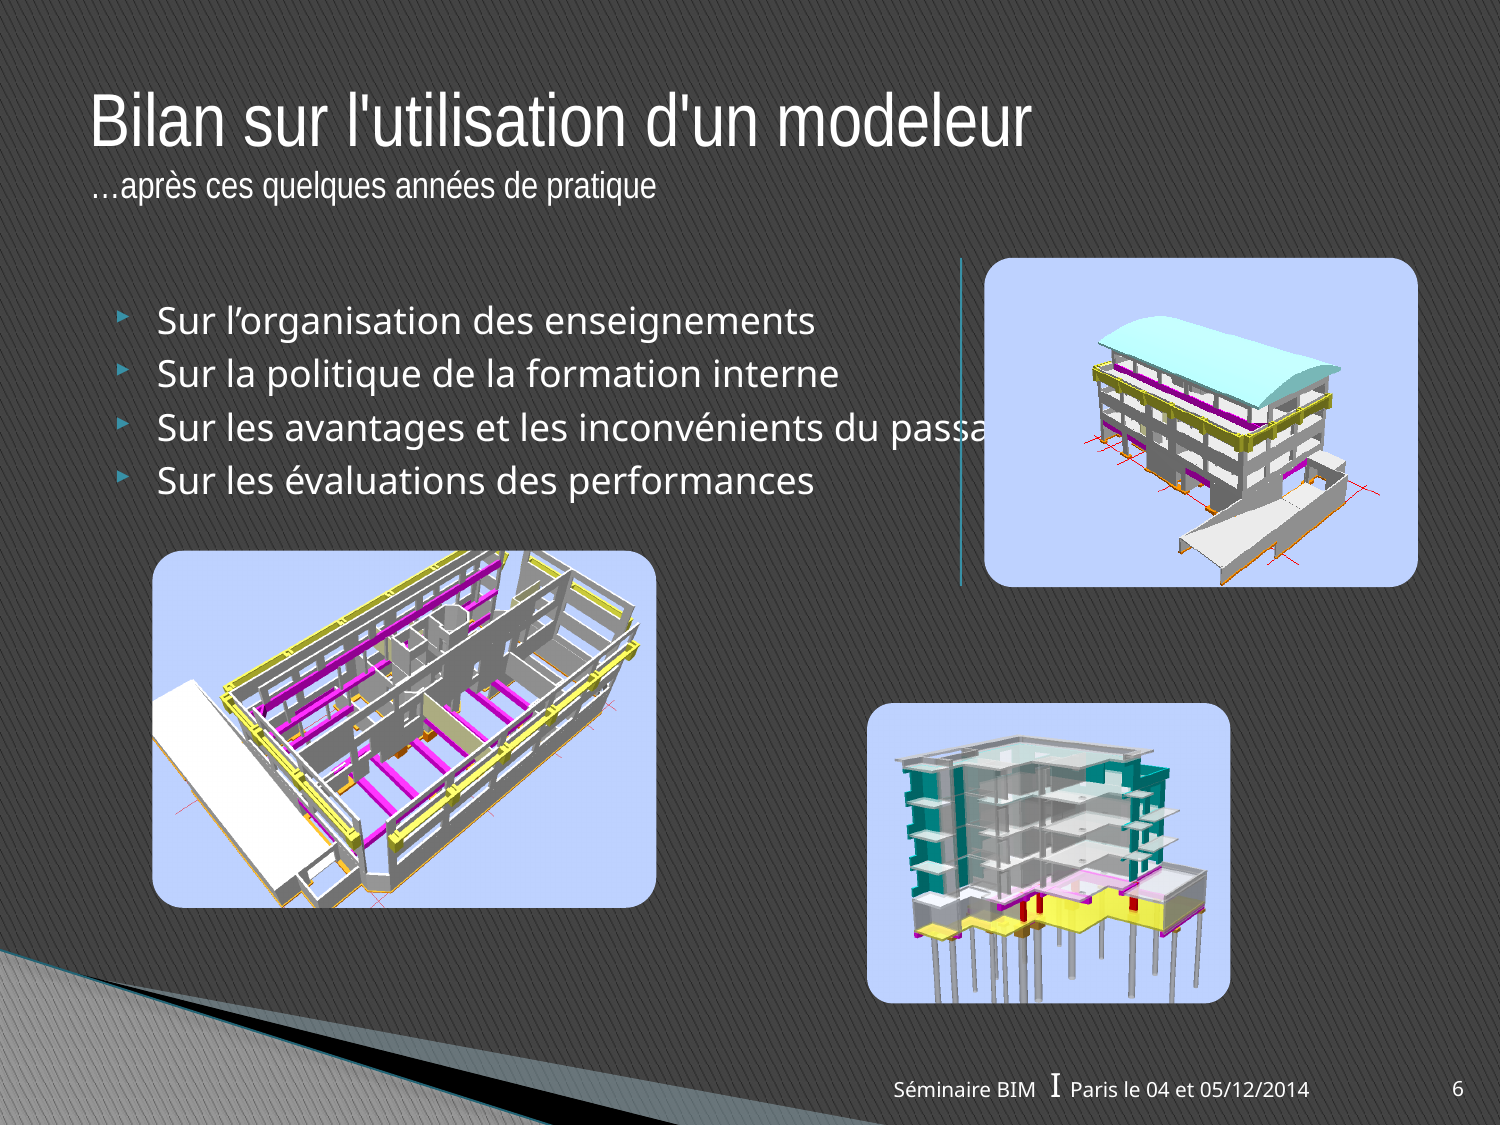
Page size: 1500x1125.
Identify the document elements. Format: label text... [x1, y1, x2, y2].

picture [152, 550, 657, 909]
picture [866, 702, 1231, 1004]
slide_number 6 [1418, 1051, 1479, 1112]
list Sur l’organisation des enseignements Sur la politique de la formation interne Sur les avantages et les inconvénients du passage au BIM Sur les évaluations des performances [82, 246, 1432, 989]
title Bilan sur l'utilisation d'un modeleur …après ces quelques années de pratique [75, 45, 1425, 233]
picture [984, 257, 1419, 588]
footer Séminaire BIM I Paris le 04 et 05/12/2014 [718, 1051, 1325, 1112]
